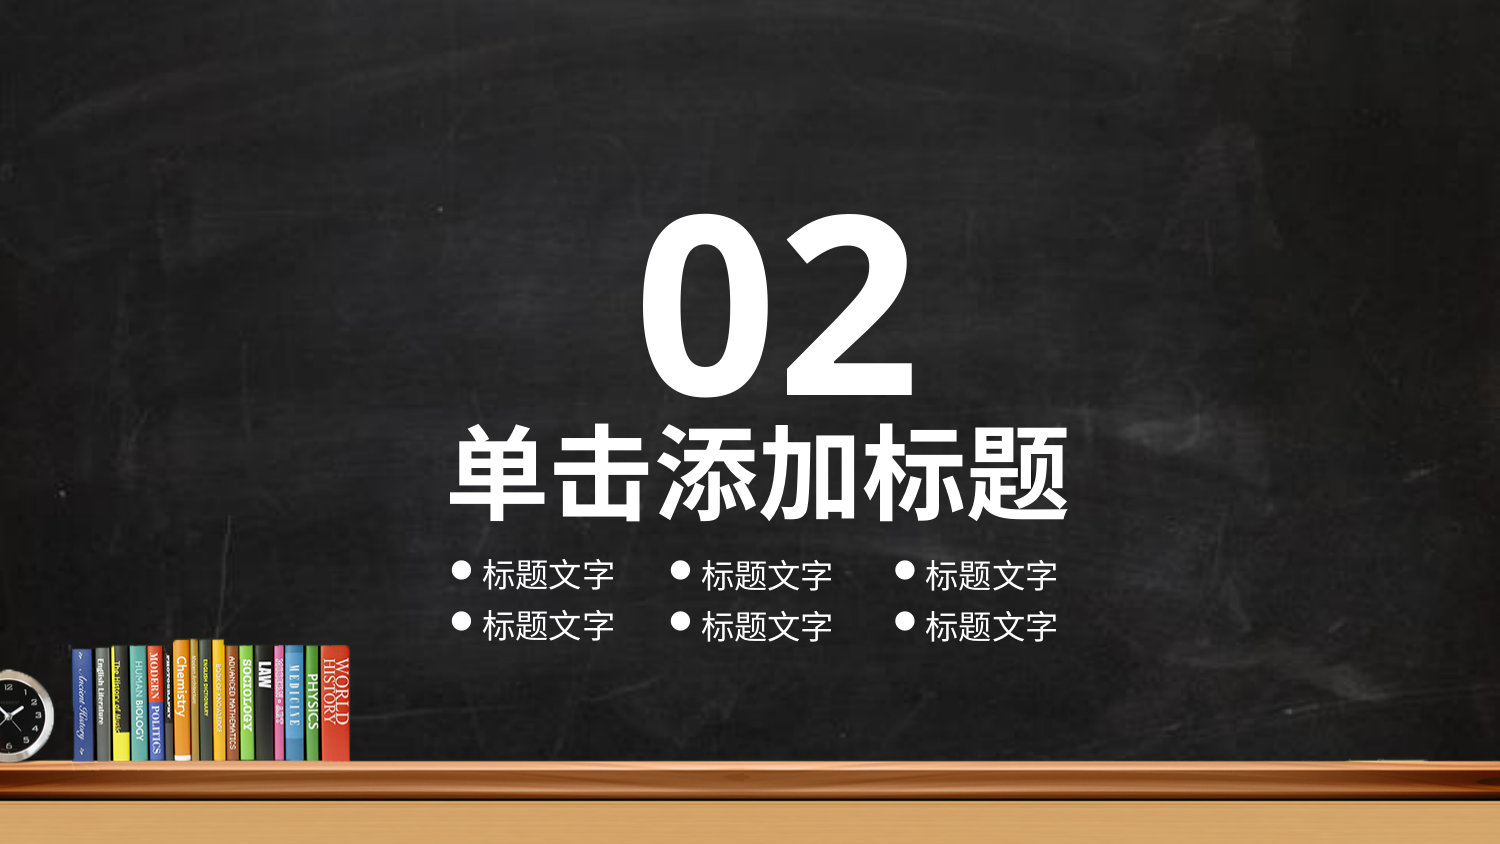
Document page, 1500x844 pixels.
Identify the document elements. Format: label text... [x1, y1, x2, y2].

text_box 标题文字 [892, 605, 1222, 646]
text_box 单击添加标题 [431, 401, 1164, 541]
text_box 标题文字 [449, 554, 668, 595]
picture [0, 0, 1500, 844]
text_box 02 [619, 138, 998, 454]
text_box 标题文字 [892, 554, 1222, 595]
text_box 标题文字 [449, 605, 668, 646]
text_box 标题文字 [668, 554, 892, 595]
text_box 标题文字 [668, 605, 892, 646]
